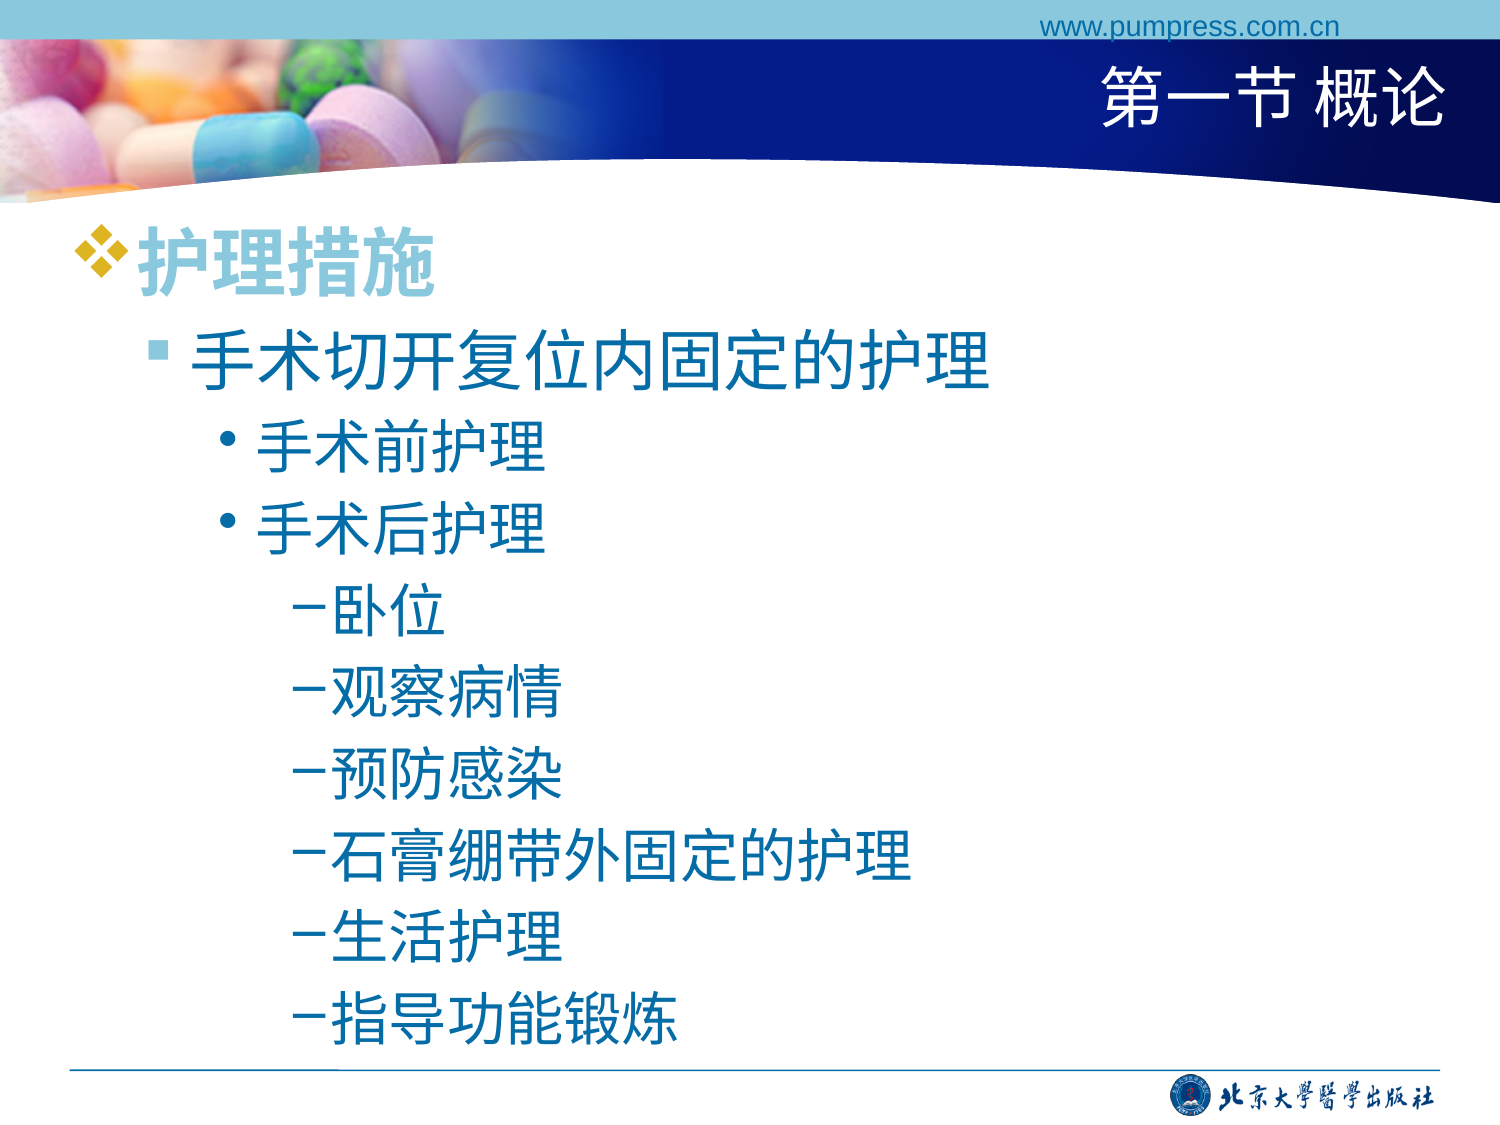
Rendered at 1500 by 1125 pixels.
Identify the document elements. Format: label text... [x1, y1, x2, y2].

slide_number www.pumpress.com.cn [1025, 0, 1463, 38]
picture [0, 40, 1500, 203]
picture [1170, 1074, 1436, 1118]
title 第一节 概论 [137, 49, 1463, 143]
list 护理措施 手术切开复位内固定的护理 手术前护理 手术后护理 卧位 观察病情 预防感染 石膏绷带外固定的护理 生活护理 指导功能锻炼 [52, 207, 1466, 1009]
